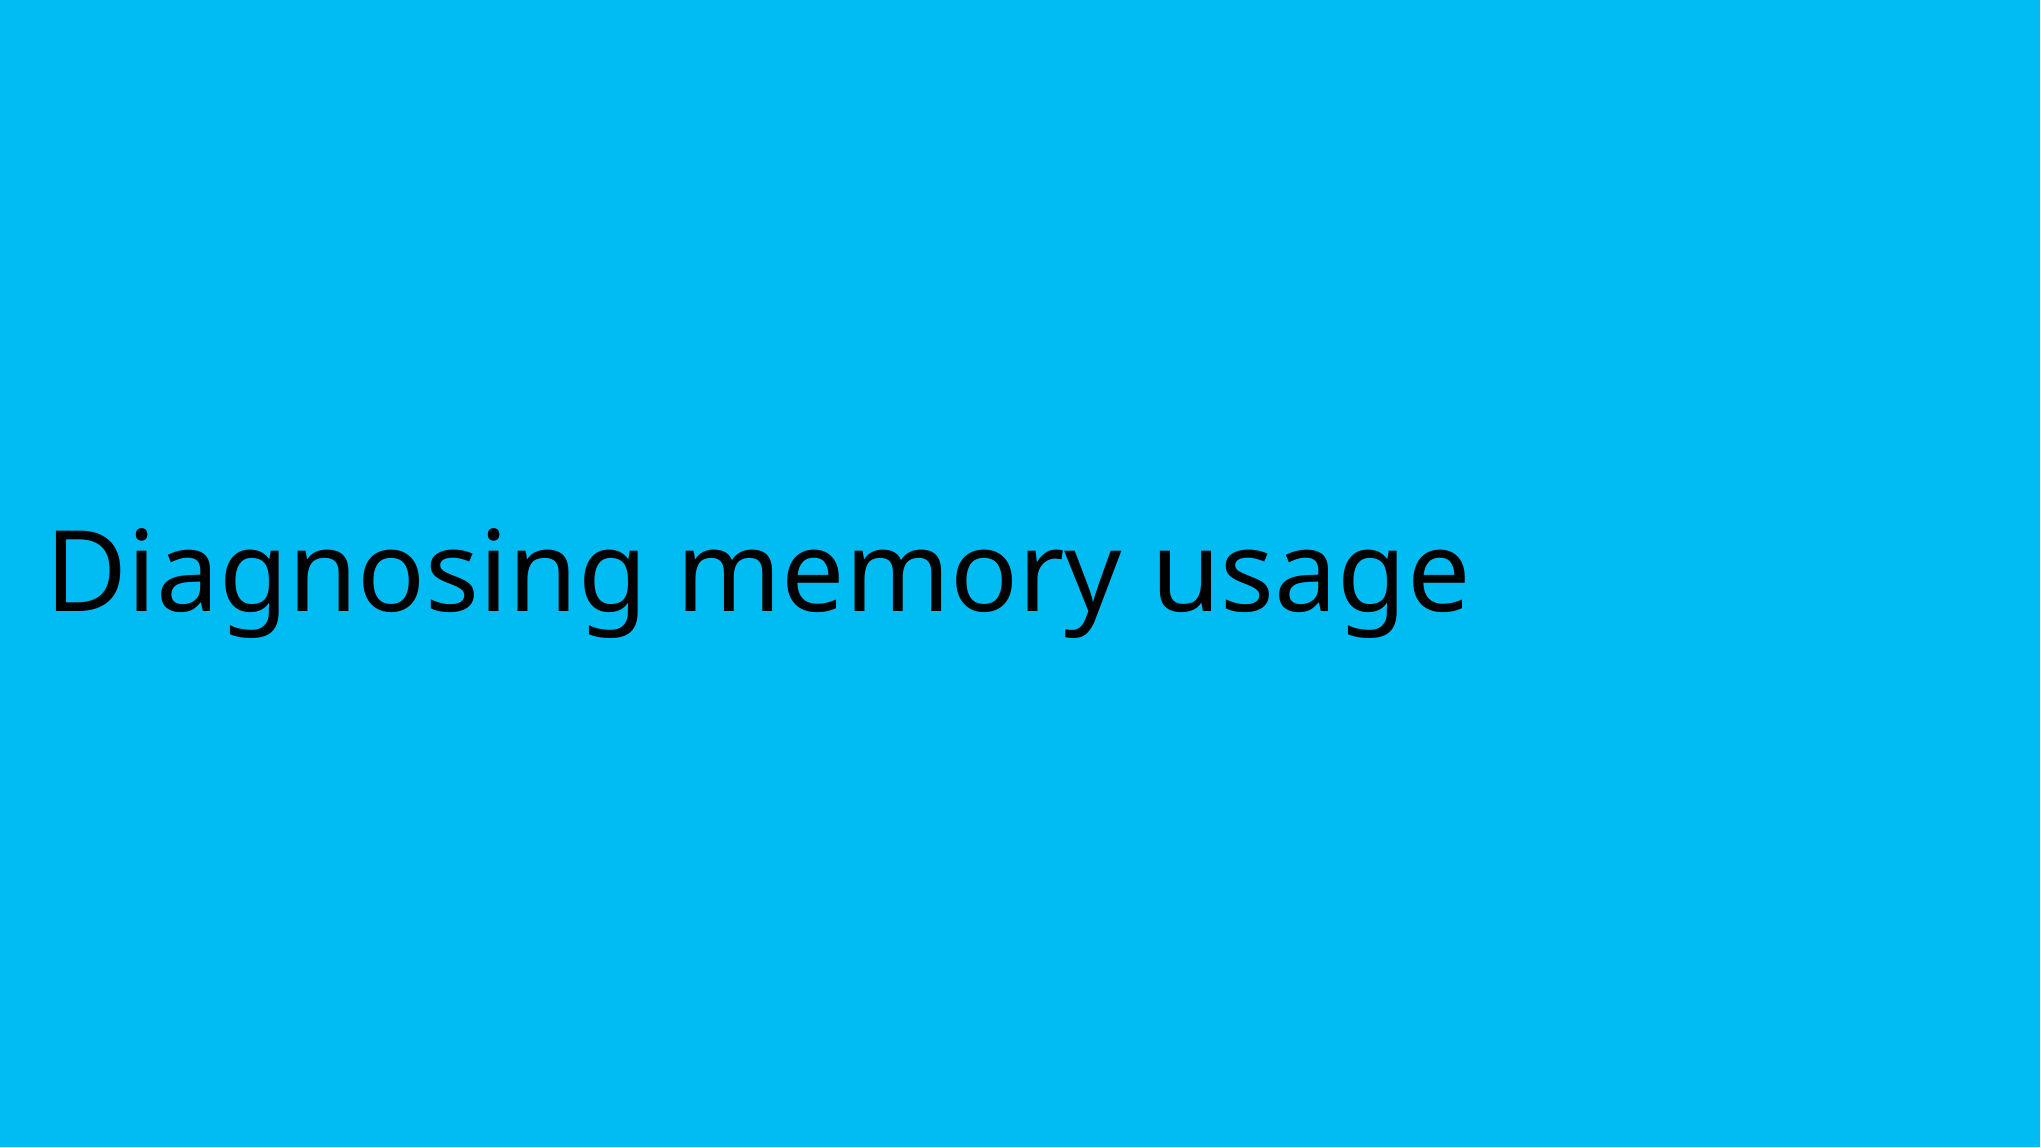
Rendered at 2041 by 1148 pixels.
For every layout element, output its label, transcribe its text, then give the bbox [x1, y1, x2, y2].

title Diagnosing memory usage [45, 498, 1996, 649]
